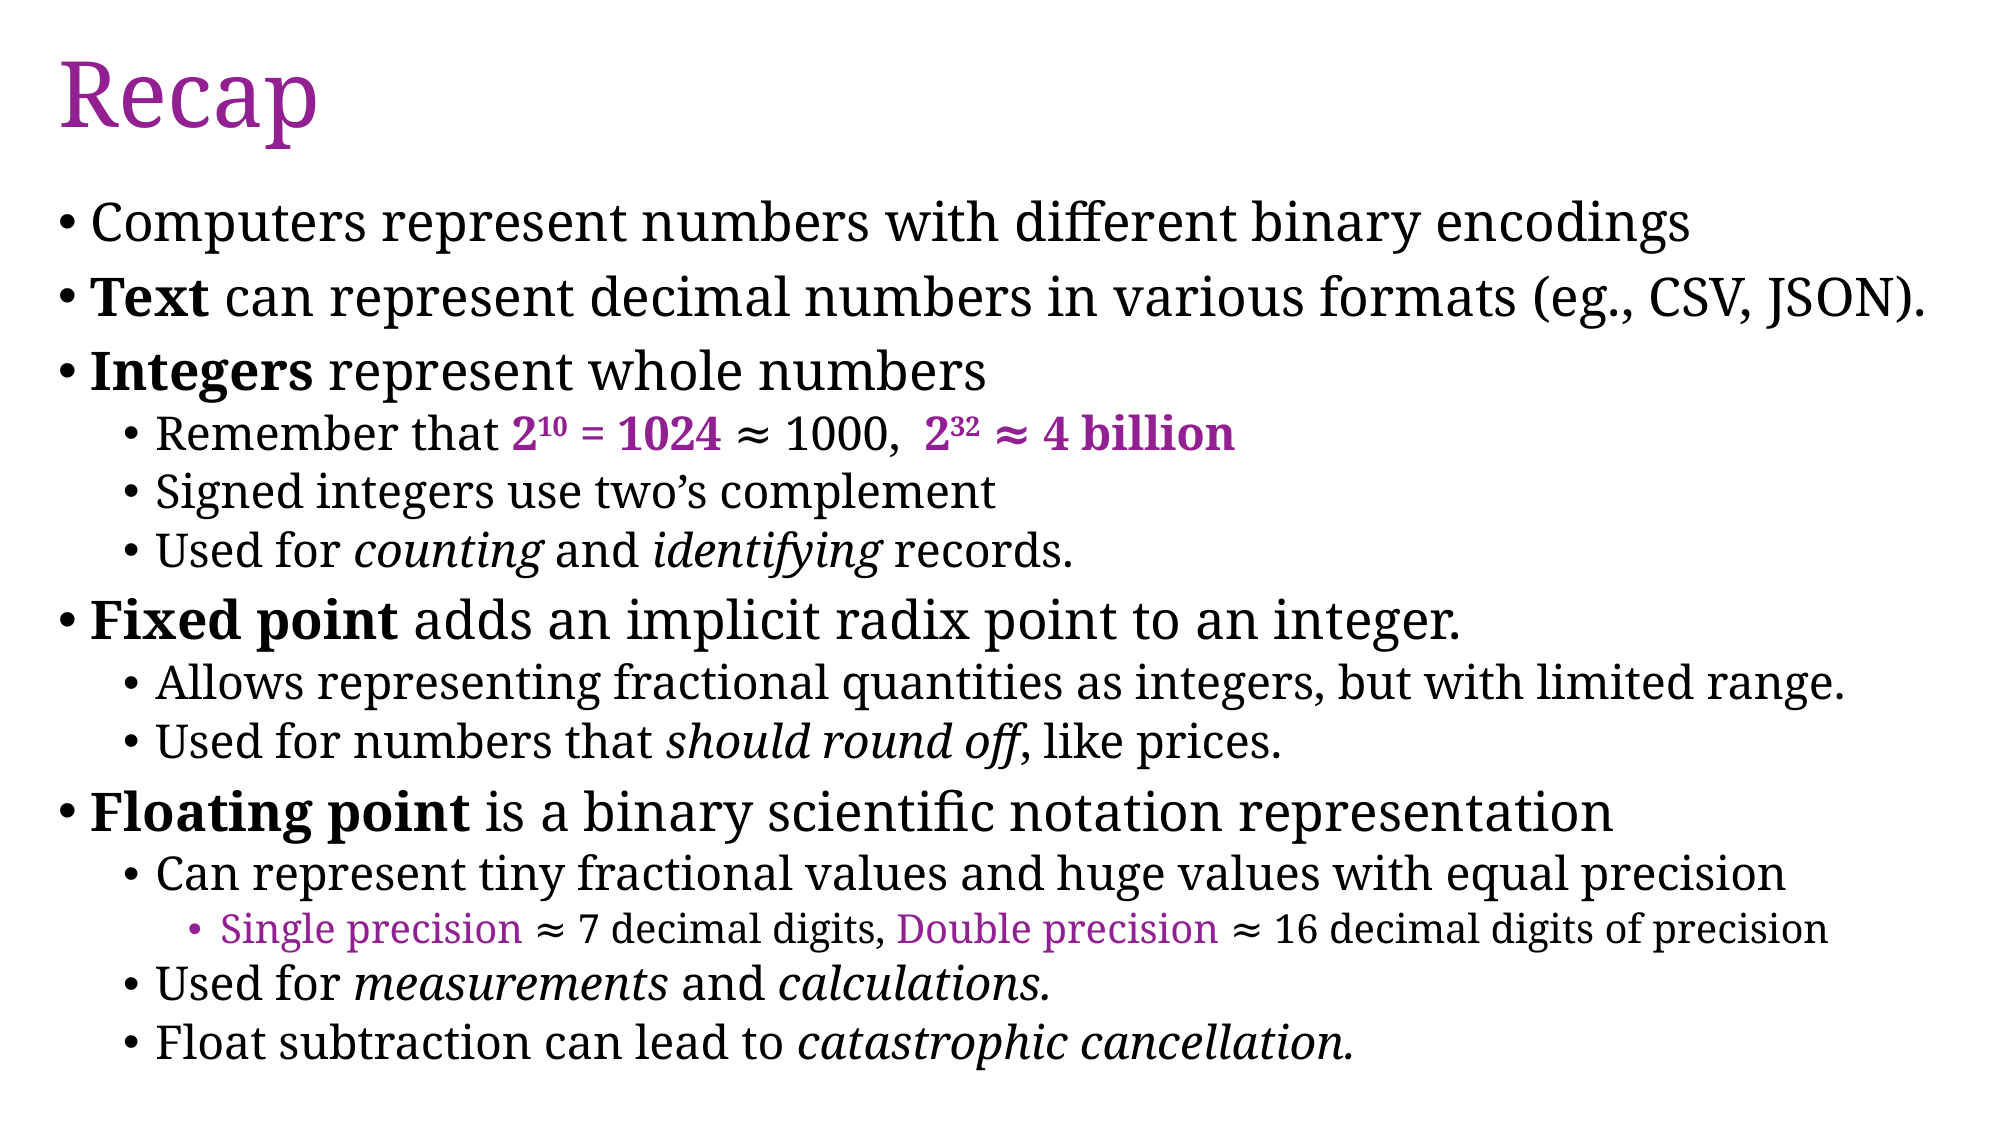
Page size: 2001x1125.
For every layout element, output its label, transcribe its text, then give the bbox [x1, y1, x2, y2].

list Computers represent numbers with different binary encodings Text can represent decimal numbers in various formats (eg., CSV, JSON). Integers represent whole numbers Remember that 210 = 1024 ≈ 1000, 232 ≈ 4 billion Signed integers use two’s complement Used for counting and identifying records. Fixed point adds an implicit radix point to an integer. Allows representing fractional quantities as integers, but with limited range. Used for numbers that should round off, like prices. Floating point is a binary scientific notation representation Can represent tiny fractional values and huge values with equal precision Single precision ≈ 7 decimal digits, Double precision ≈ 16 decimal digits of precision Used for measurements and calculations. Float subtraction can lead to catastrophic cancellation. [43, 188, 1953, 1106]
title Recap [43, 25, 1953, 171]
